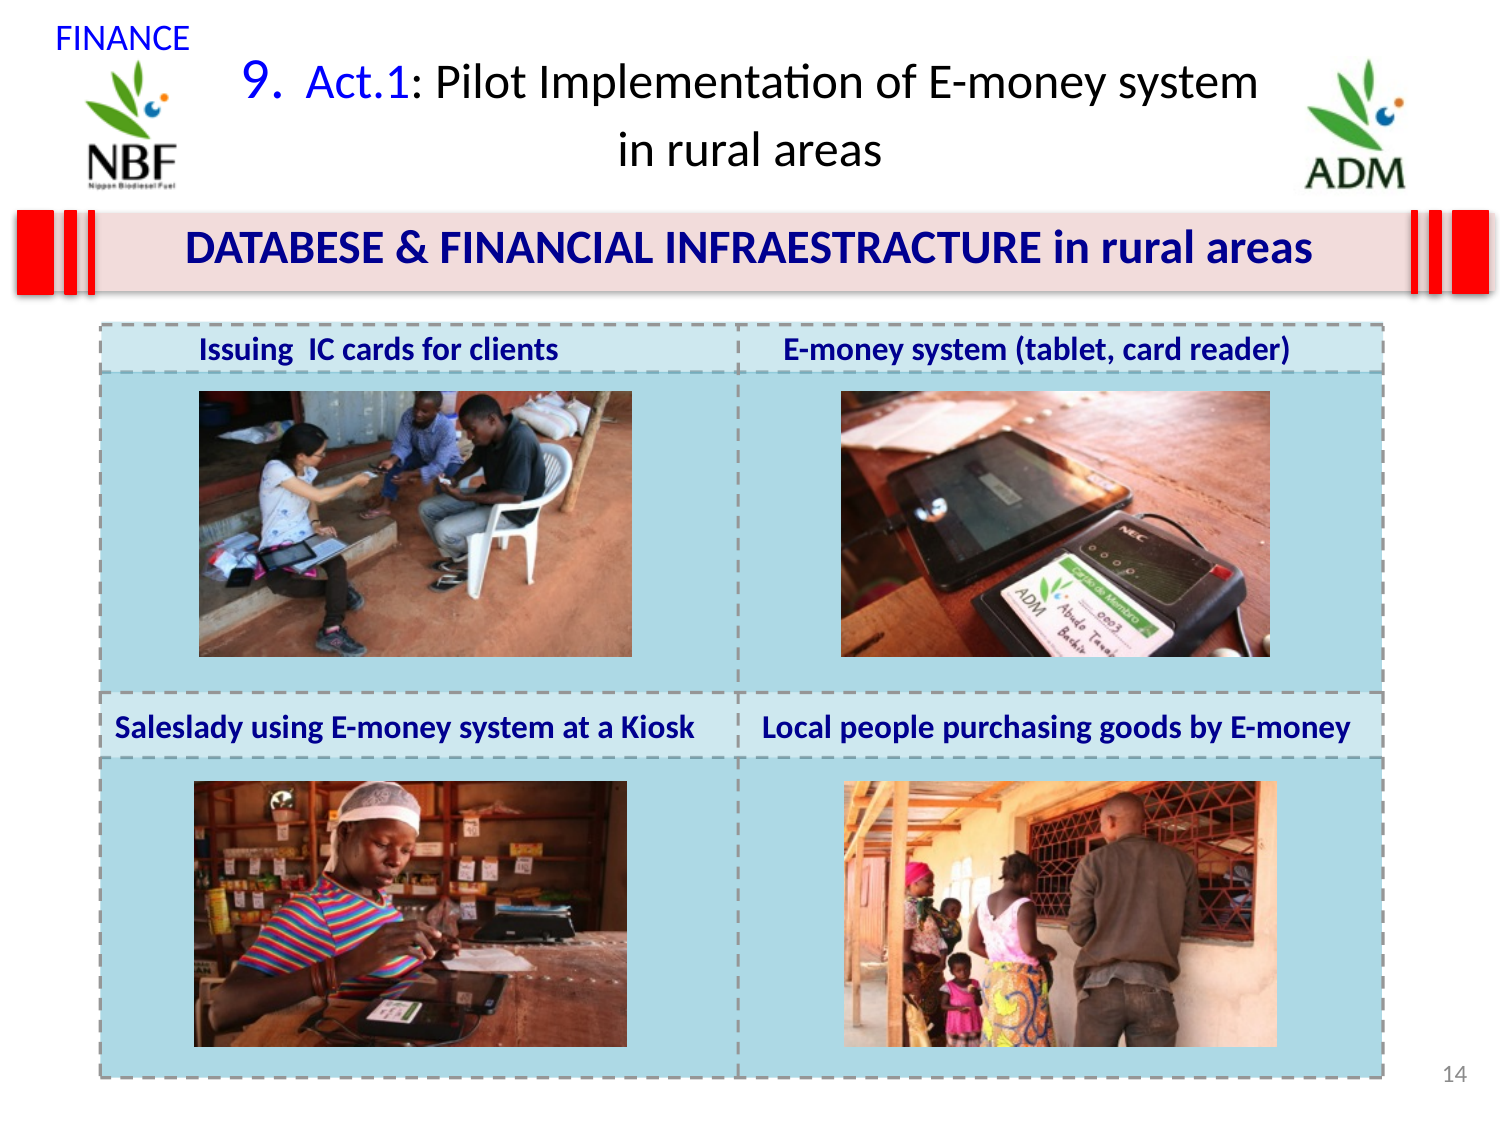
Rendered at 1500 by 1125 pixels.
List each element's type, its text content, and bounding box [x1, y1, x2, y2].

picture [194, 780, 628, 1047]
picture [840, 390, 1270, 658]
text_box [17, 207, 1495, 295]
slide_number 13 [1399, 1042, 1483, 1103]
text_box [100, 701, 1383, 1078]
text_box 9. Act.1: Pilot Implementation of E-money system in rural areas [166, 10, 1334, 173]
picture [1281, 56, 1426, 197]
picture [198, 390, 633, 658]
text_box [100, 321, 1384, 693]
picture [844, 780, 1277, 1047]
picture [80, 56, 183, 196]
